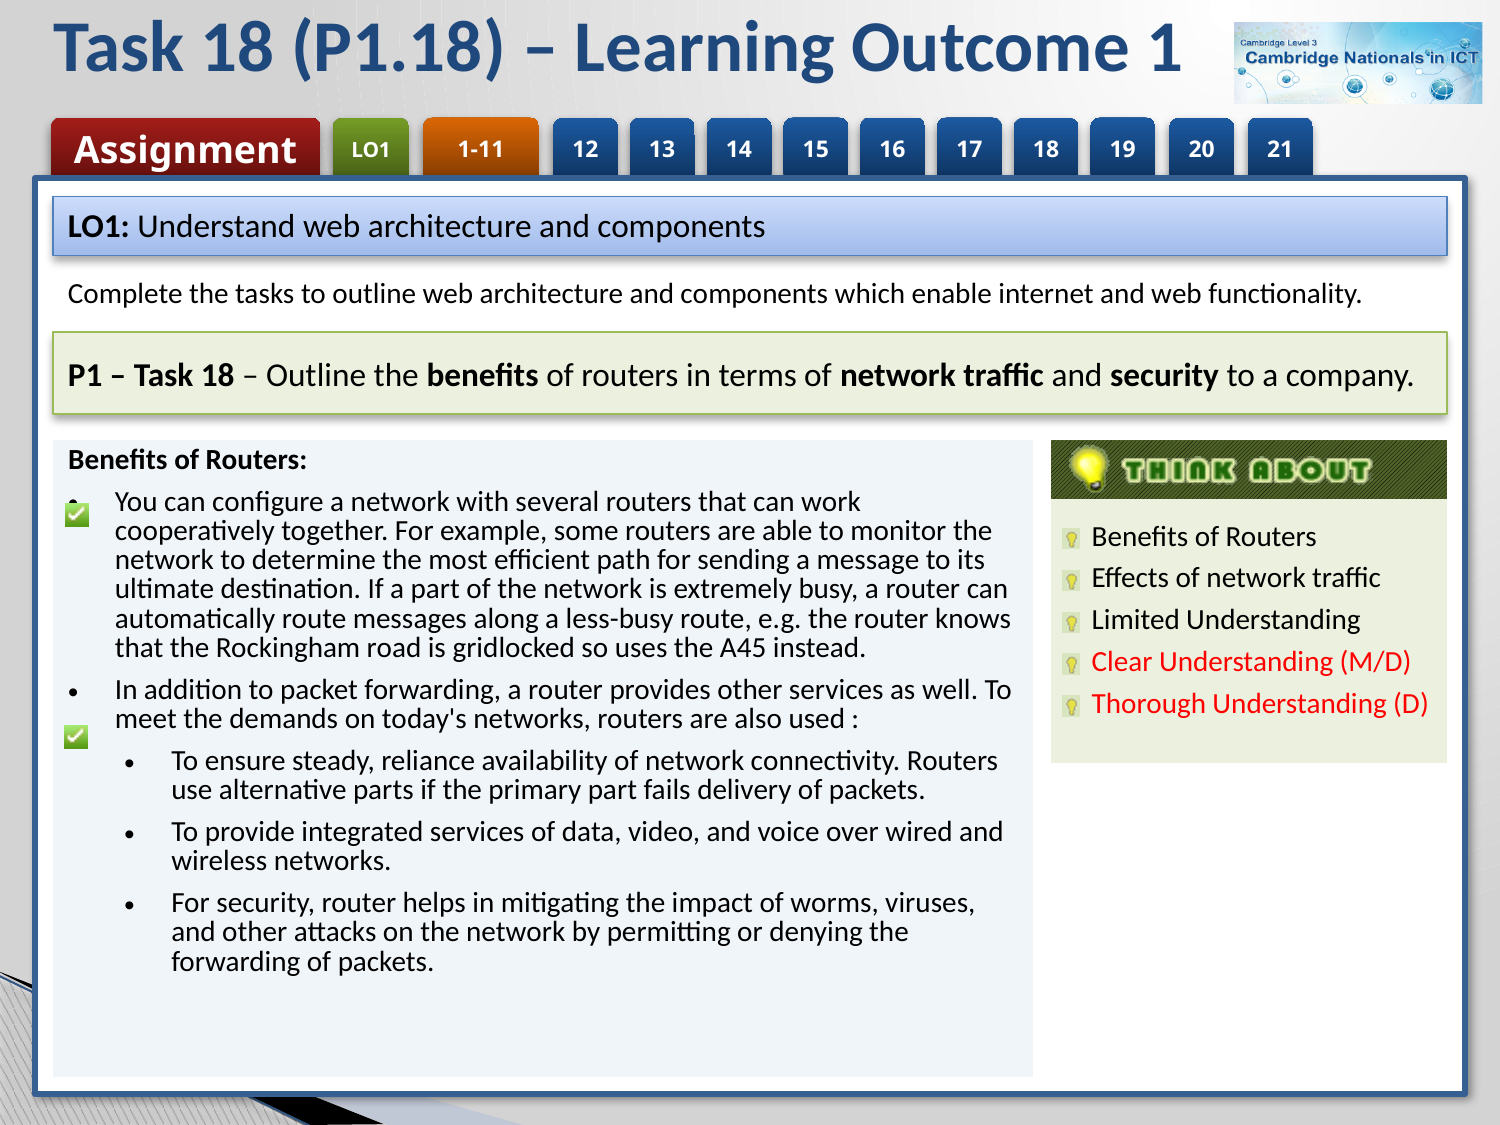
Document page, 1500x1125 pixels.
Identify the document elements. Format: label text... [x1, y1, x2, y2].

picture [65, 503, 89, 527]
text_box P1 – Task 18 – Outline the benefits of routers in terms of network traffic and security to a company. [52, 331, 1448, 415]
picture [1062, 695, 1080, 717]
table_header [1051, 440, 1447, 499]
text_box LO1: Understand web architecture and components [52, 196, 1448, 256]
picture [1389, 22, 1483, 104]
picture [64, 725, 88, 749]
table_header Benefits of Routers: You can configure a network with several routers that can work cooperatively together. For example, some routers are able to monitor the network to determine the most efficient path for sending a message to its ultimate destination. If a part of the network is extremely busy, a router can automatically route messages along a less-busy route, e.g. the router knows that the Rockingham road is gridlocked so uses the A45 instead. In addition to packet forwarding, a router provides other services as well. To meet the demands on today's networks, routers are also used : To ensure steady, reliance availability of network connectivity. Routers use alternative parts if the primary part fails delivery of packets. To provide integrated services of data, video, and voice over wired and wireless networks. For security, router helps in mitigating the impact of worms, viruses, and other attacks on the network by permitting or denying the forwarding of packets. [53, 440, 1033, 1077]
table_cell Benefits of Routers Effects of network traffic Limited Understanding Clear Understanding (M/D) Thorough Understanding (D) [1051, 499, 1447, 763]
picture [281, 1114, 303, 1125]
text_box [35, 178, 1465, 1094]
picture [1062, 612, 1080, 633]
title Task 18 (P1.18) – Learning Outcome 1 [39, 0, 1389, 124]
text_box Complete the tasks to outline web architecture and components which enable internet and web functionality. [53, 267, 1447, 317]
picture [1062, 653, 1080, 675]
picture [1068, 442, 1377, 498]
picture [1062, 528, 1080, 549]
picture [1062, 570, 1080, 591]
